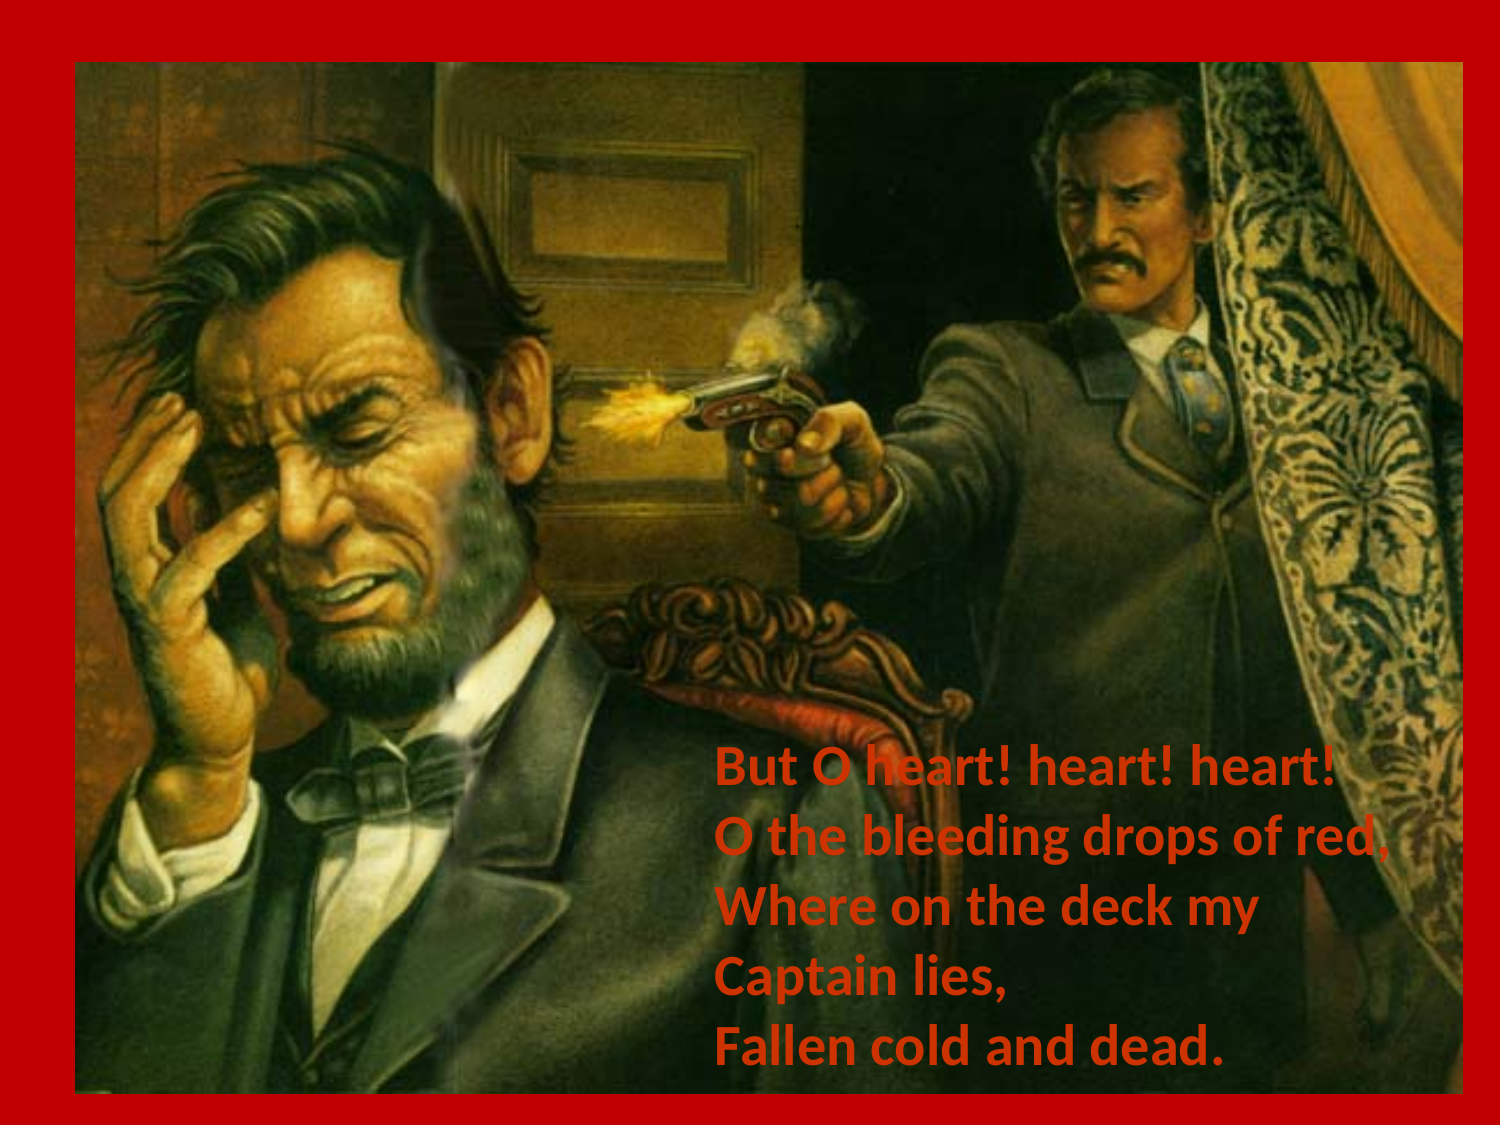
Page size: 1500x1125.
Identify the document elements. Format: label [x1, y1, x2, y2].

picture [74, 62, 1463, 1095]
